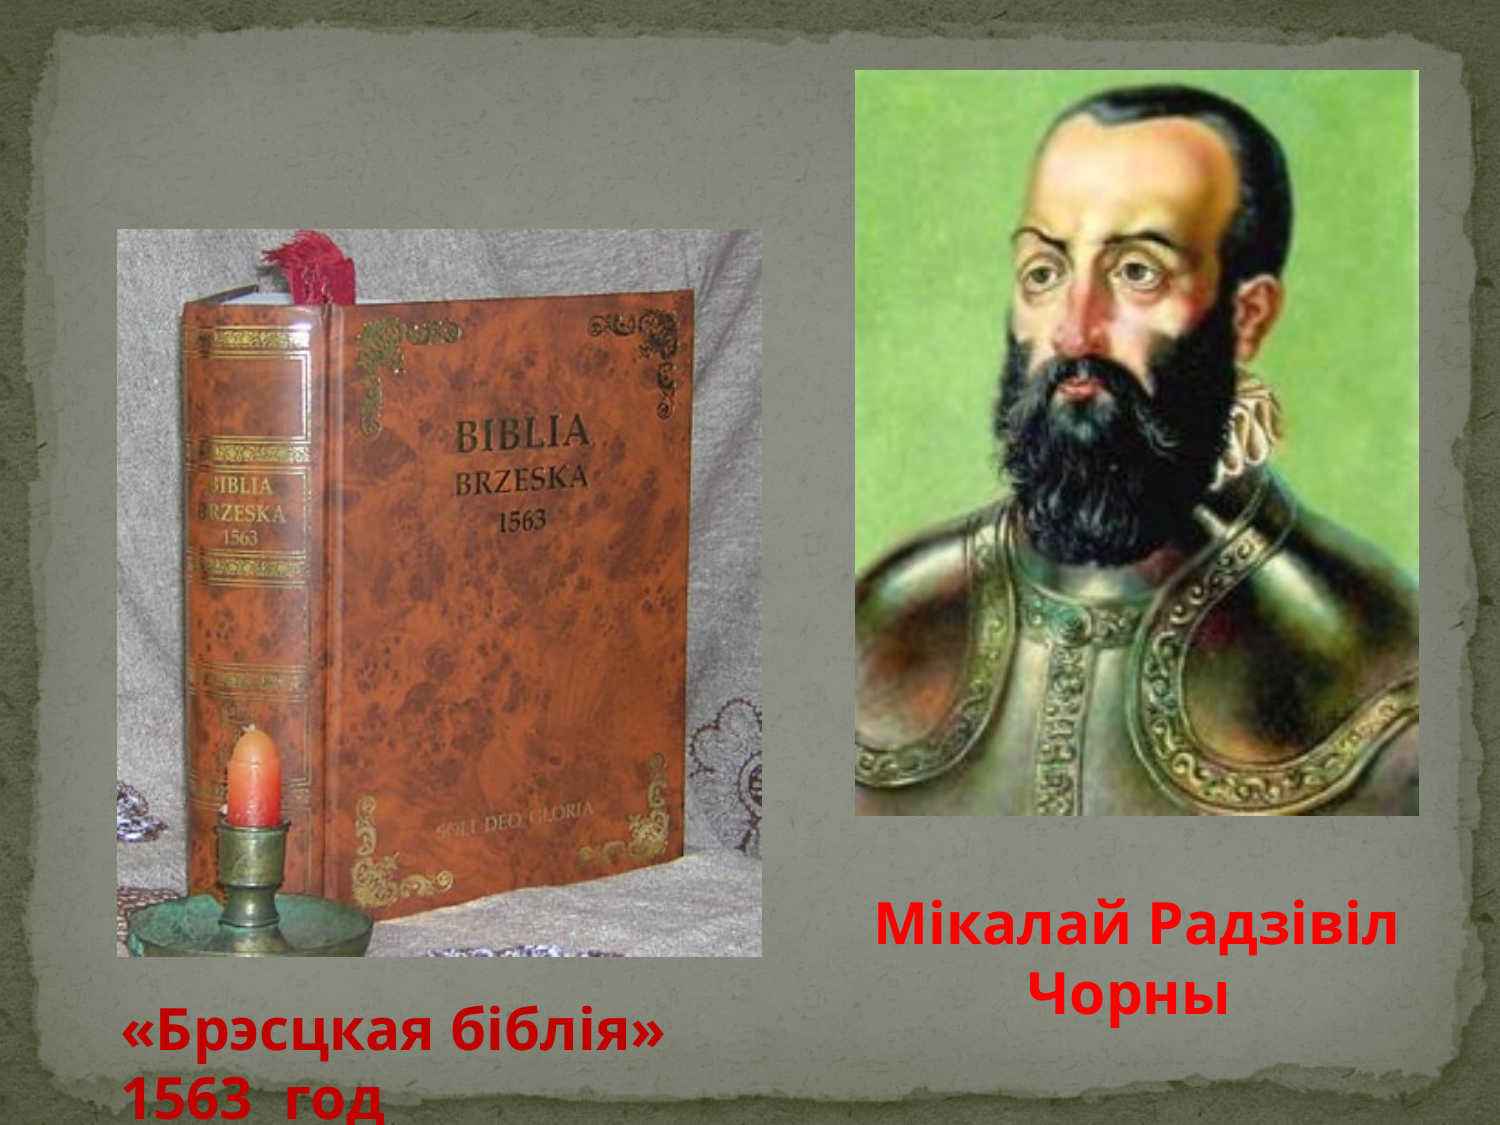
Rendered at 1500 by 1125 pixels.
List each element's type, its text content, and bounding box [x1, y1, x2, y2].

picture [855, 70, 1419, 816]
picture [117, 229, 762, 957]
text_box Мікалай Радзівіл Чорны [843, 878, 1430, 1034]
text_box «Брэсцкая біблія» 1563 год [105, 984, 790, 1125]
